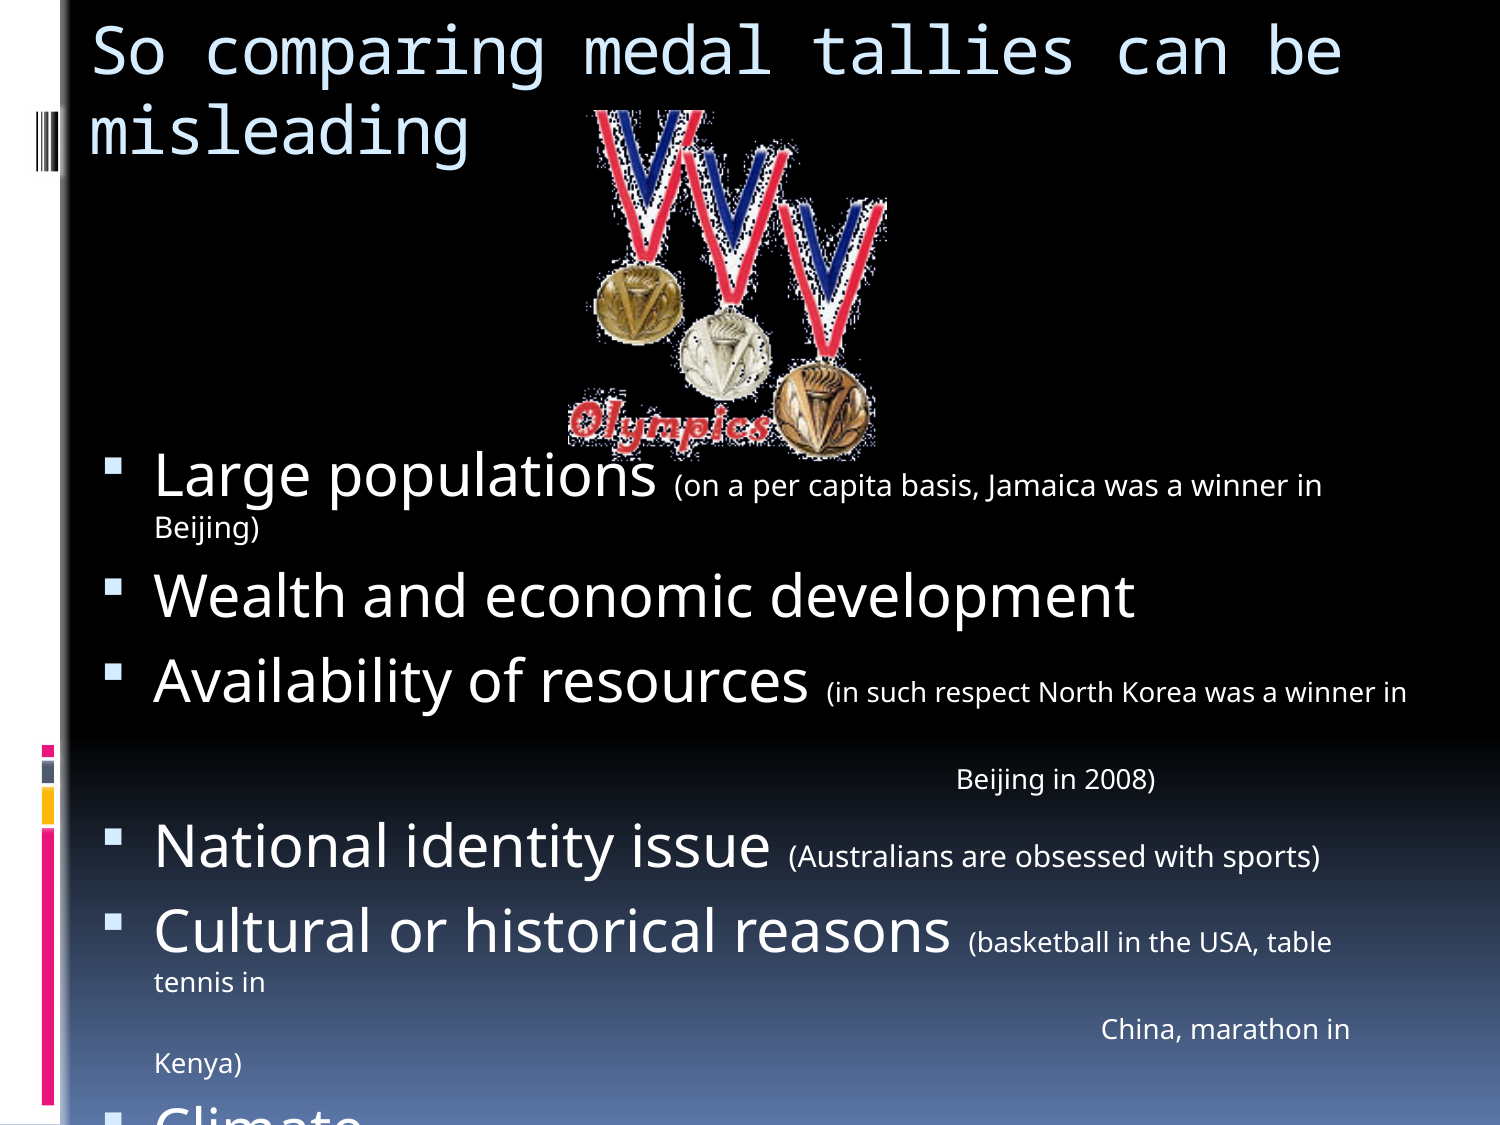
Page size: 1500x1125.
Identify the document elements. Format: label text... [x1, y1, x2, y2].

list Large populations (on a per capita basis, Jamaica was a winner in Beijing) Wealth and economic development Availability of resources (in such respect North Korea was a winner in Beijing in 2008) National identity issue (Australians are obsessed with sports) Cultural or historical reasons (basketball in the USA, table tennis in China, marathon in Kenya) Climate [75, 429, 1425, 1125]
title So comparing medal tallies can be misleading [75, 0, 1500, 188]
picture [568, 110, 887, 470]
